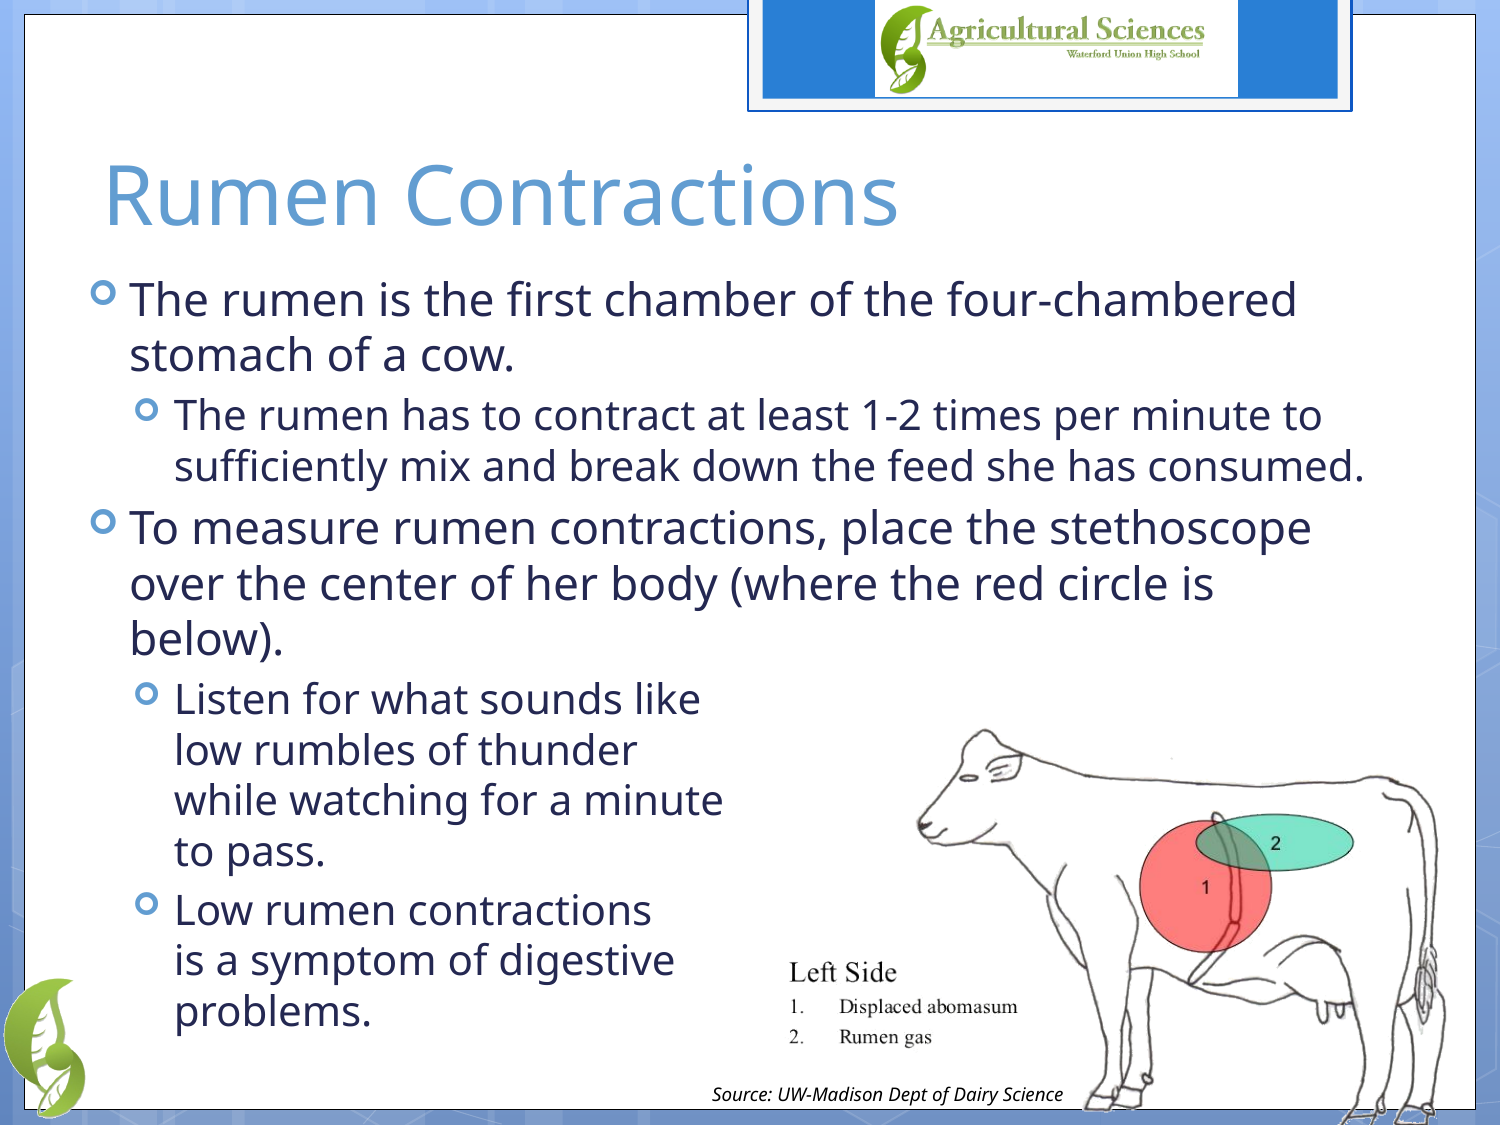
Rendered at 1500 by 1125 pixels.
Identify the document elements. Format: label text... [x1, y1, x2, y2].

list The rumen is the first chamber of the four-chambered stomach of a cow. The rumen has to contract at least 1-2 times per minute to sufficiently mix and break down the feed she has consumed. To measure rumen contractions, place the stethoscope over the center of her body (where the red circle is below). Listen for what sounds like low rumbles of thunder while watching for a minute to pass. Low rumen contractions is a symptom of digestive problems. [62, 262, 1388, 1094]
title Rumen Contractions [87, 112, 1400, 250]
picture [775, 712, 1452, 1125]
text_box Source: UW-Madison Dept of Dairy Science [636, 1049, 769, 1125]
picture [875, 0, 1238, 97]
picture [0, 968, 138, 1125]
